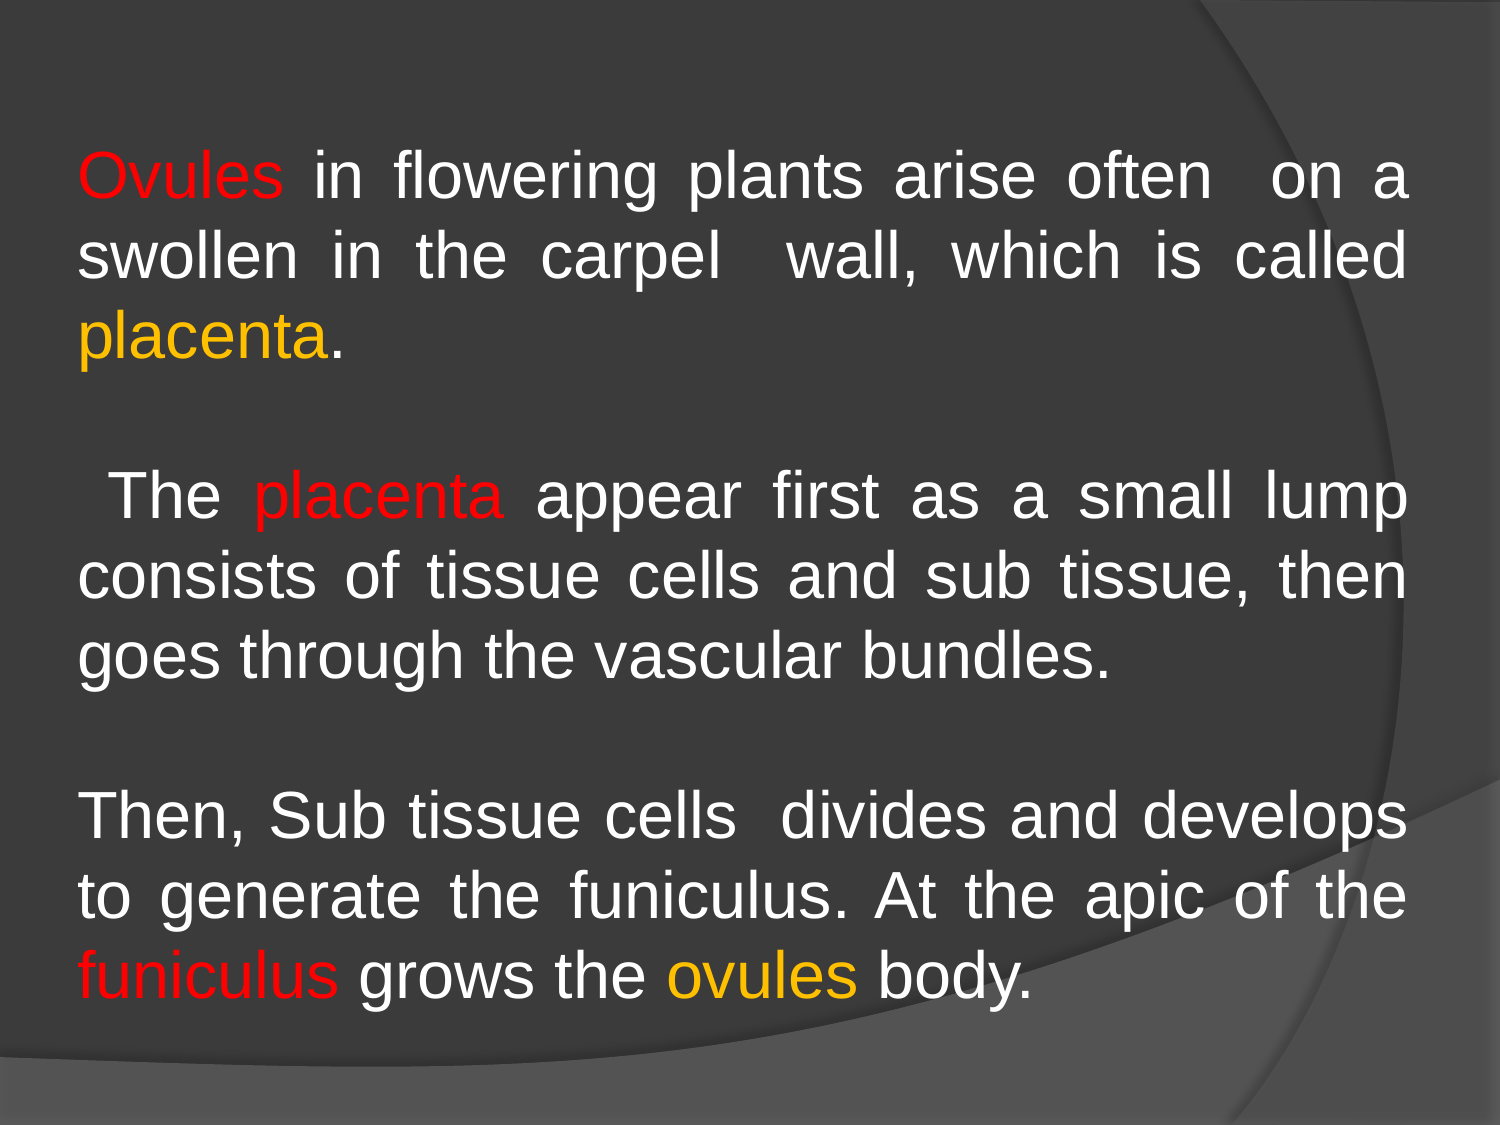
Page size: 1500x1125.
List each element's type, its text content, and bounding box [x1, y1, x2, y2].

text_box Ovules in flowering plants arise often on a swollen in the carpel wall, which is called placenta. The placenta appear first as a small lump consists of tissue cells and sub tissue, then goes through the vascular bundles. Then, Sub tissue cells divides and develops to generate the funiculus. At the apic of the funiculus grows the ovules body. [62, 124, 1425, 1020]
